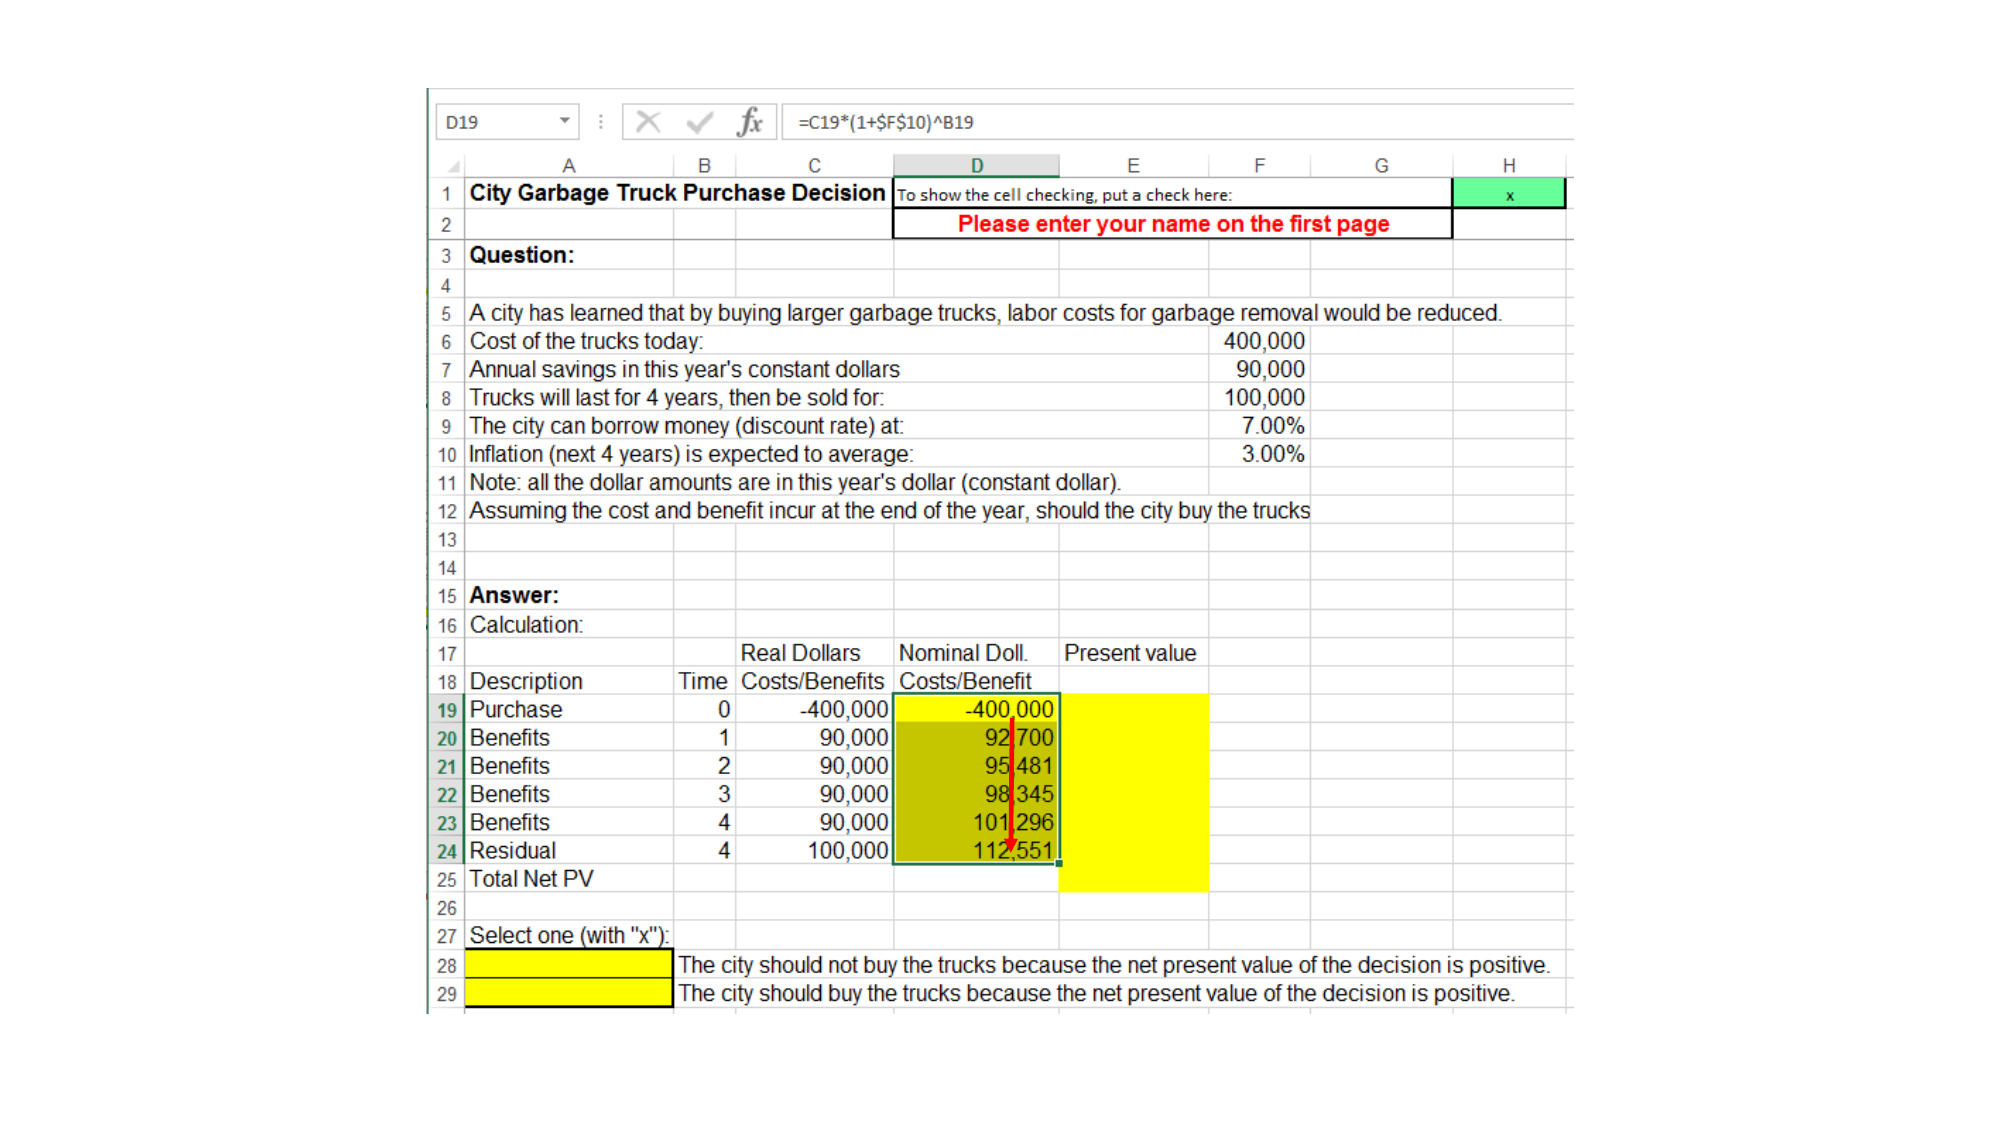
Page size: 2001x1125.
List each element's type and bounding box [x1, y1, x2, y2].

list [426, 88, 1574, 1014]
